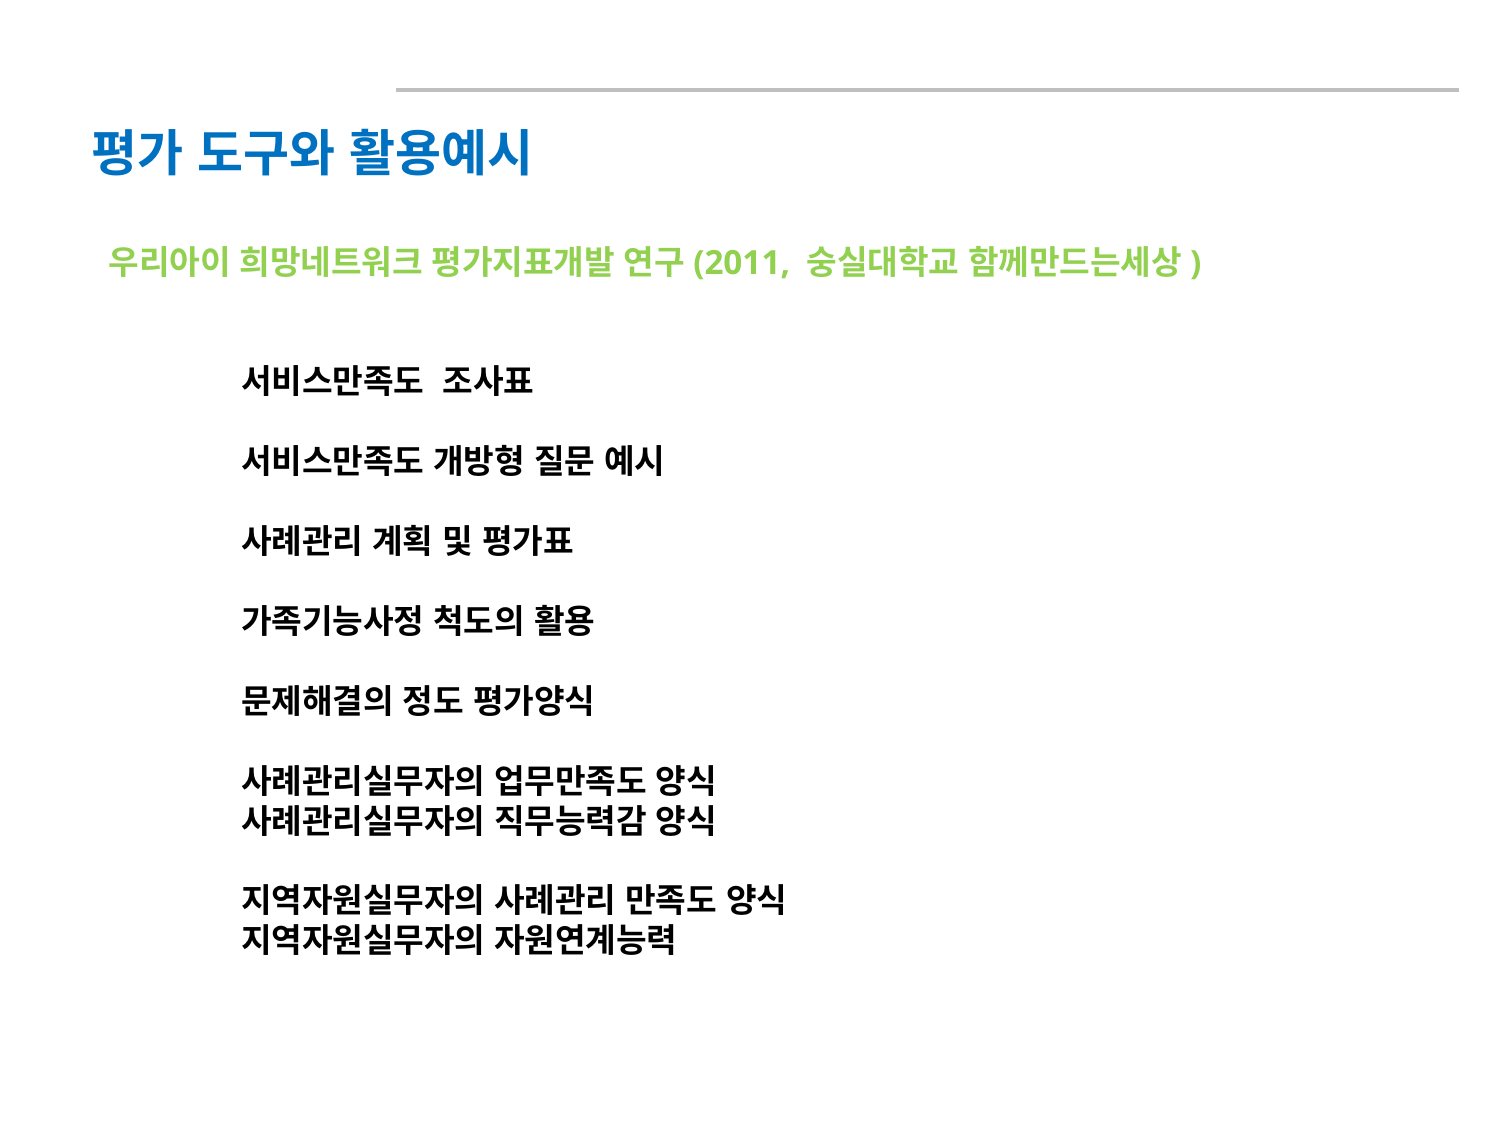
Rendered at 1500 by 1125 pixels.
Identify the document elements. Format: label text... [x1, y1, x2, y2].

text_box 평가 도구와 활용예시 우리아이 희망네트워크 평가지표개발 연구(2011, 숭실대학교 함께만드는세상) 서비스만족도 조사표 서비스만족도 개방형 질문 예시 사례관리 계획 및 평가표 가족기능사정 척도의 활용 문제해결의 정도 평가양식 사례관리실무자의 업무만족도 양식 사례관리실무자의 직무능력감 양식 지역자원실무자의 사례관리 만족도 양식 지역자원실무자의 자원연계능력 [76, 113, 1425, 1007]
